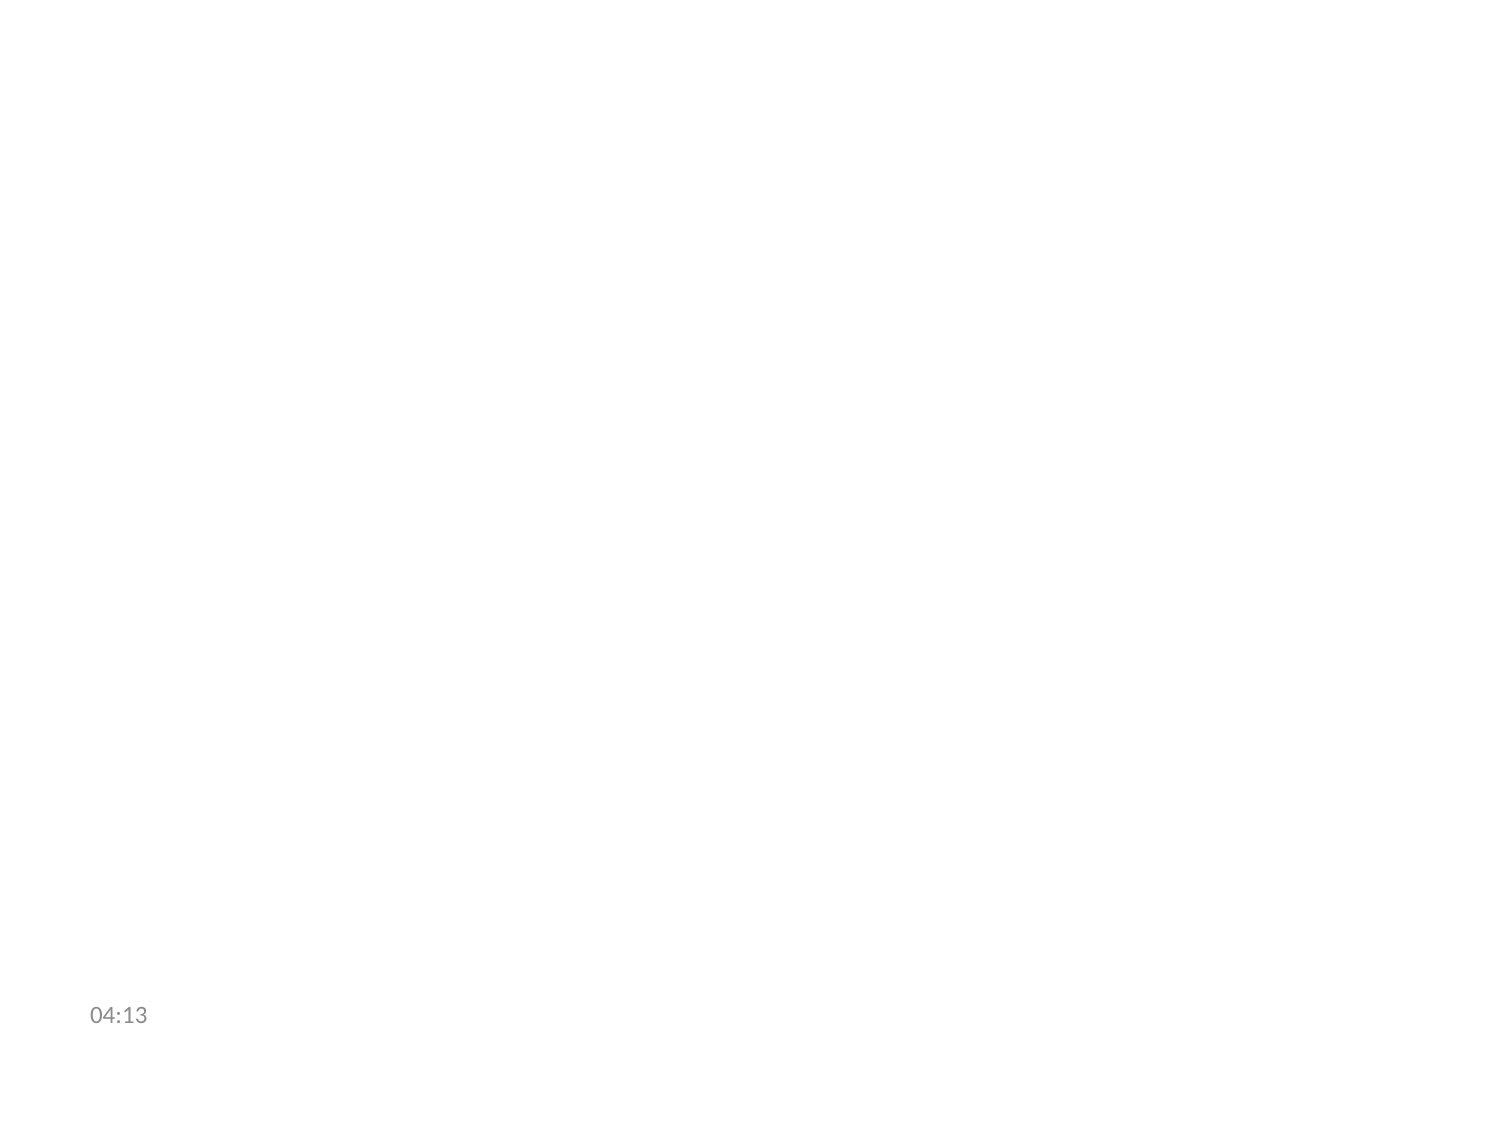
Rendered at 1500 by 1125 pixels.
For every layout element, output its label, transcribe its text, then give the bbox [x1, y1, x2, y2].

text_box 15:35 [75, 983, 425, 1044]
